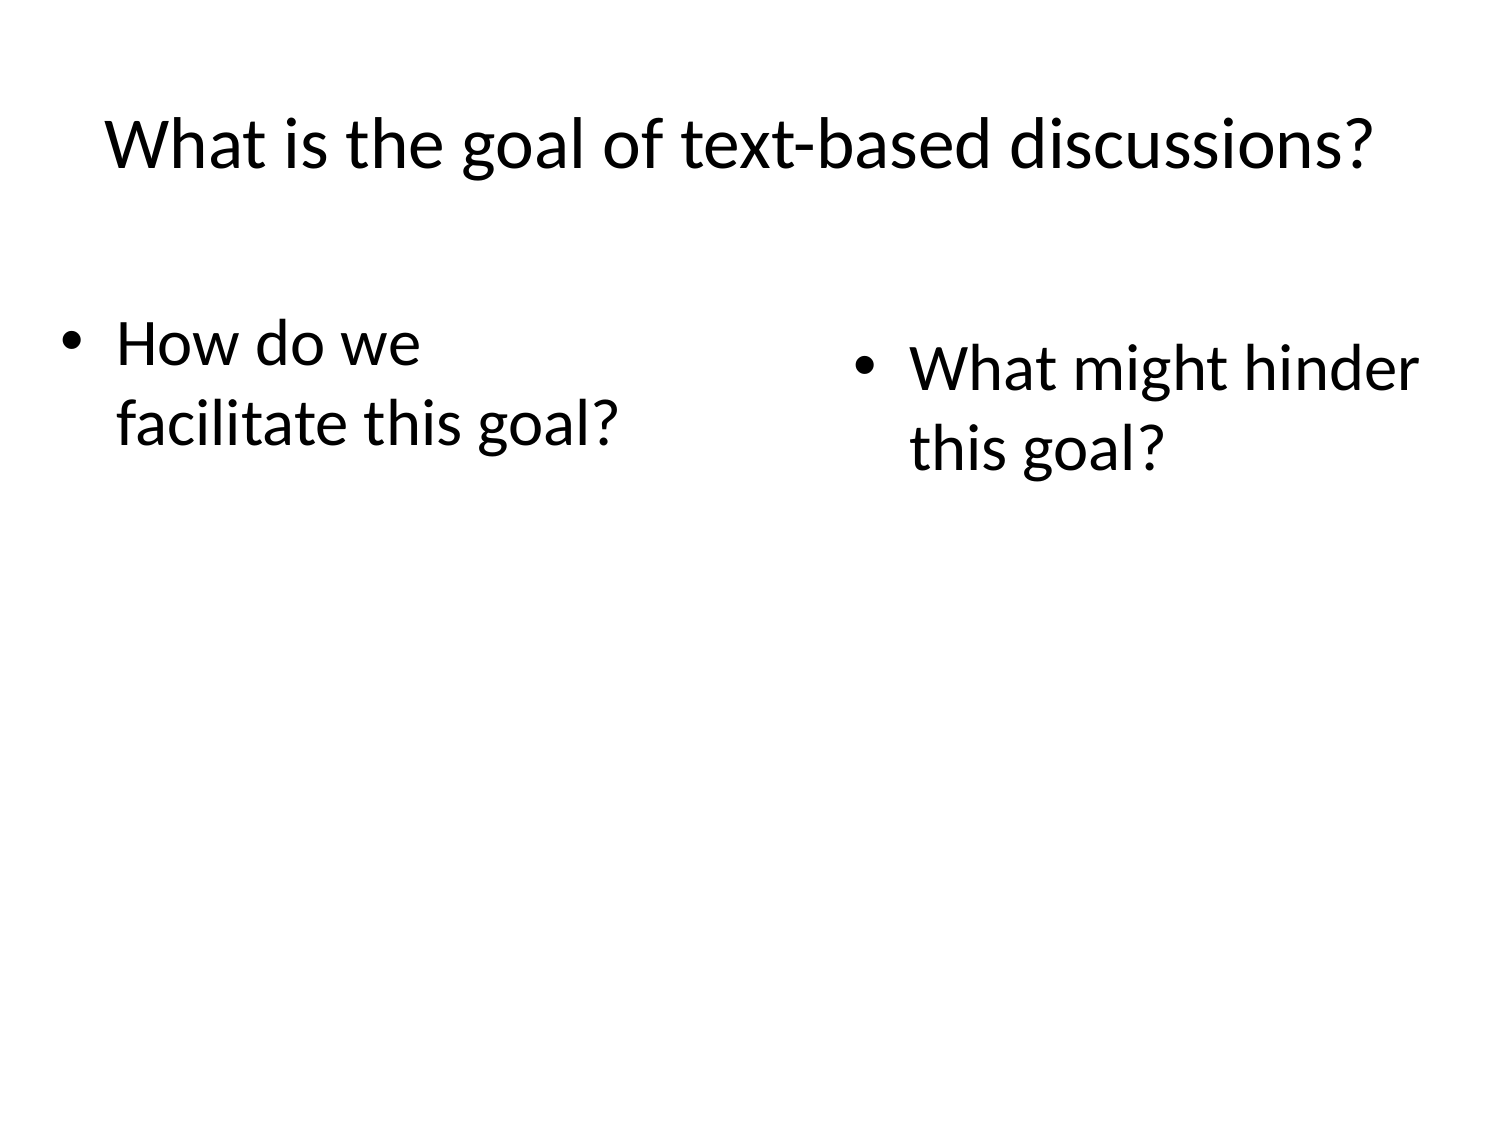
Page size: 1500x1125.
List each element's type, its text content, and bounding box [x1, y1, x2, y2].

text_box What might hinder this goal? [838, 316, 1464, 1059]
list How do we facilitate this goal? [45, 291, 671, 1035]
title What is the goal of text-based discussions? [75, 45, 1425, 233]
